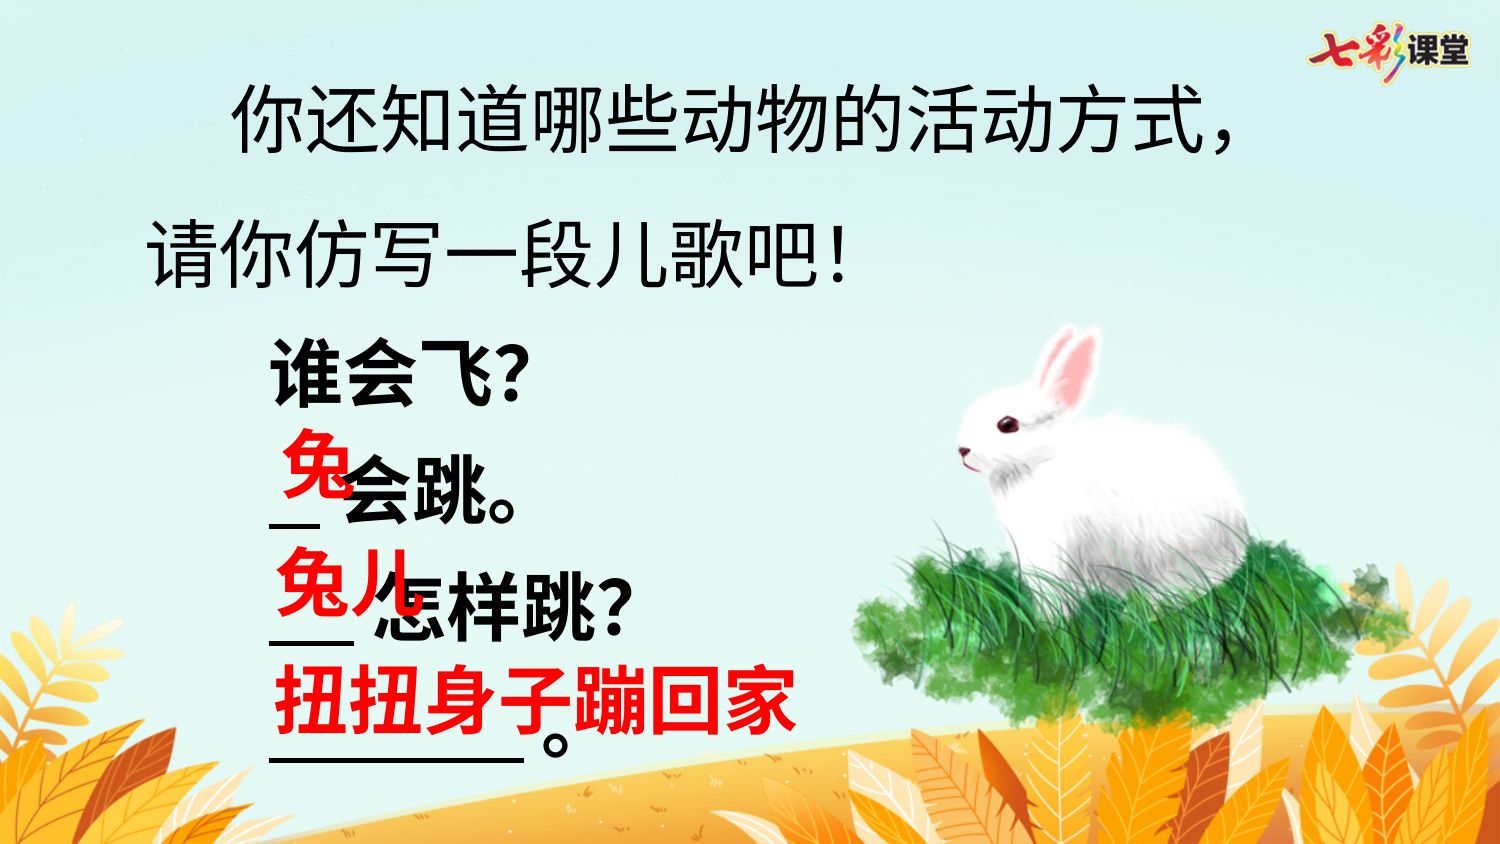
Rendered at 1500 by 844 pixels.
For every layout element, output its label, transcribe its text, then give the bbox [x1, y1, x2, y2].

text_box 扭扭身子蹦回家 [259, 646, 904, 752]
text_box 你还知道哪些动物的活动方式，请你仿写一段儿歌吧！ [130, 20, 1307, 305]
text_box 谁会飞？ 会跳。 怎样跳？ 。 [253, 291, 1004, 775]
text_box 兔 [266, 410, 372, 515]
text_box 兔儿 [260, 528, 440, 634]
picture [0, 0, 1500, 844]
